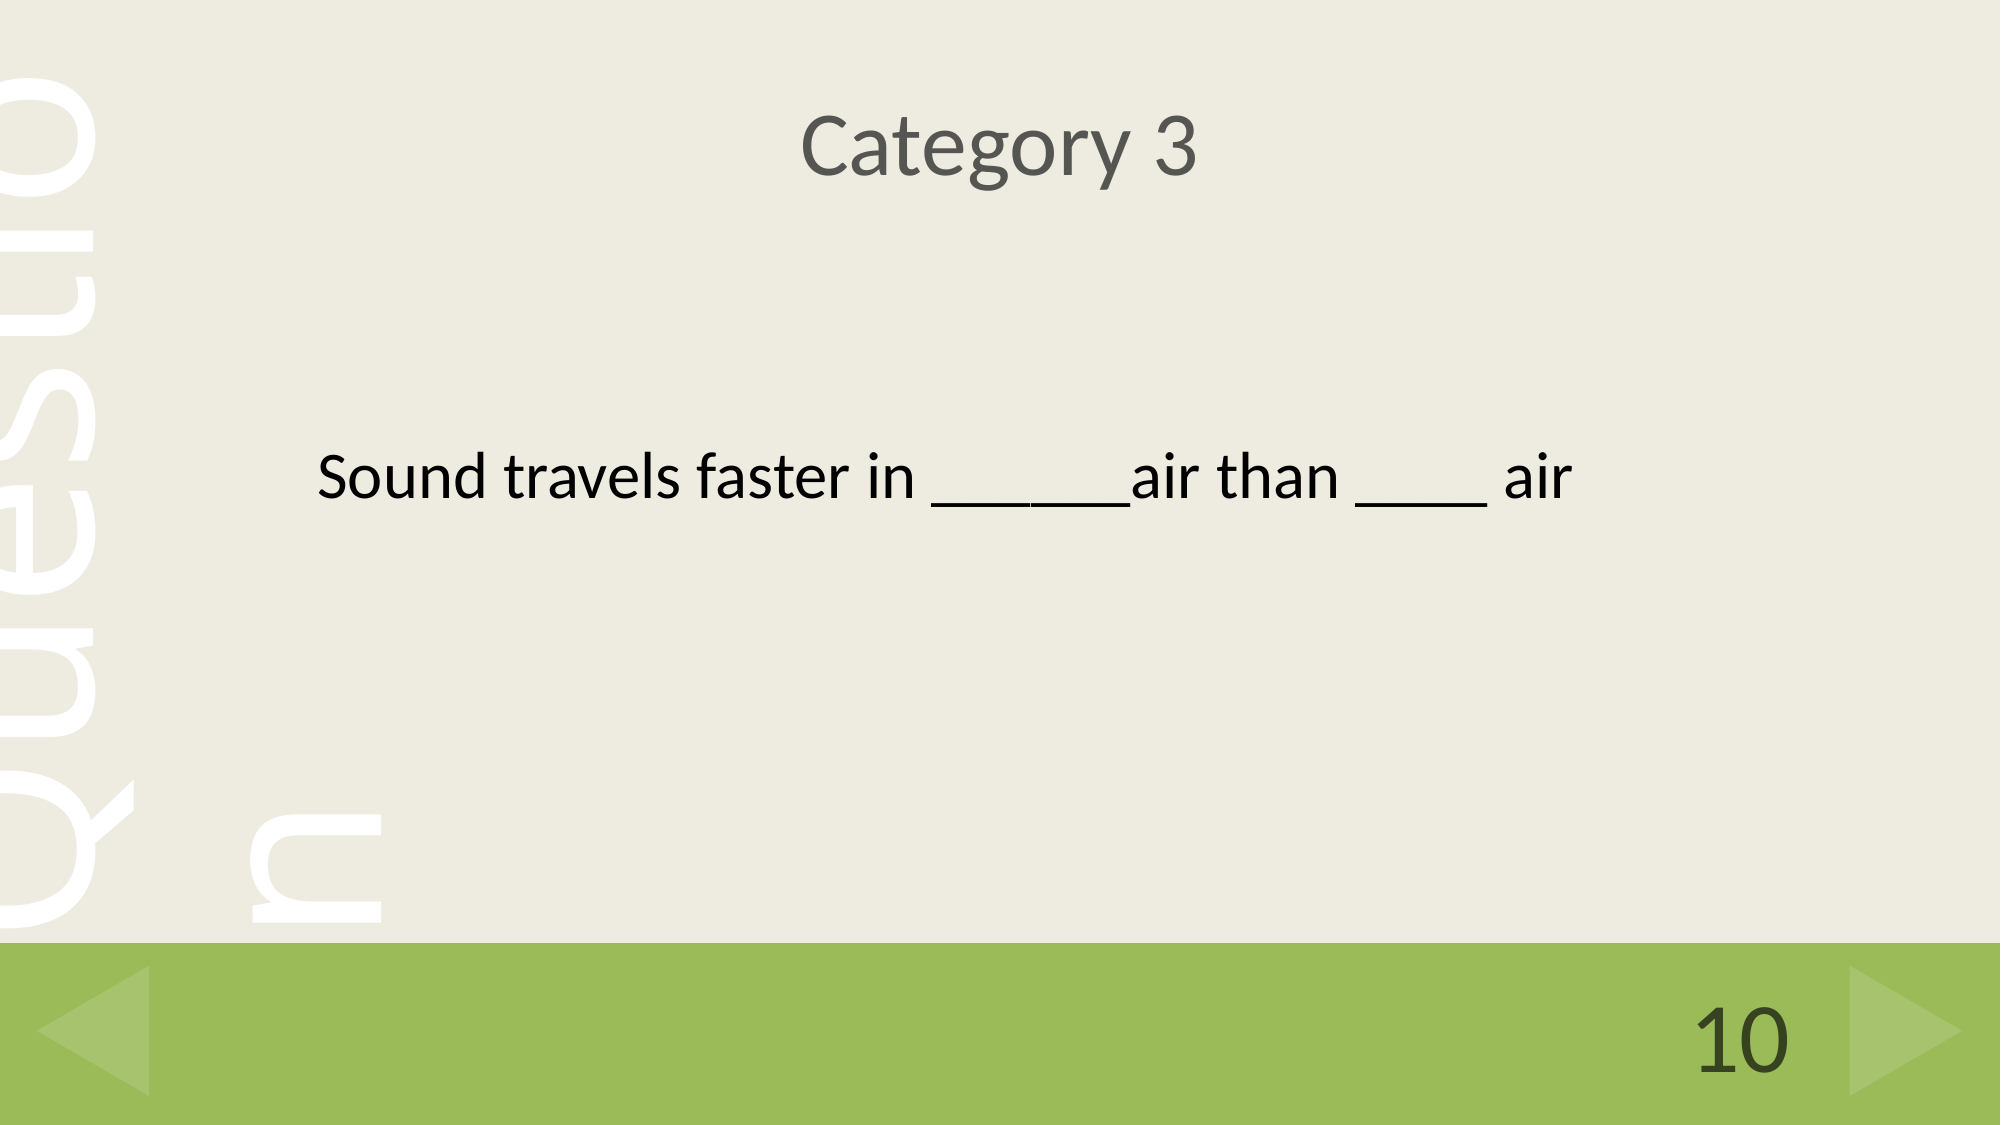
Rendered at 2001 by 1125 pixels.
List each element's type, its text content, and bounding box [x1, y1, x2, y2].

list 10 [1494, 967, 1806, 1097]
list Sound travels faster in ______air than ____ air [302, 307, 1760, 636]
title Category 3 [99, 45, 1900, 233]
